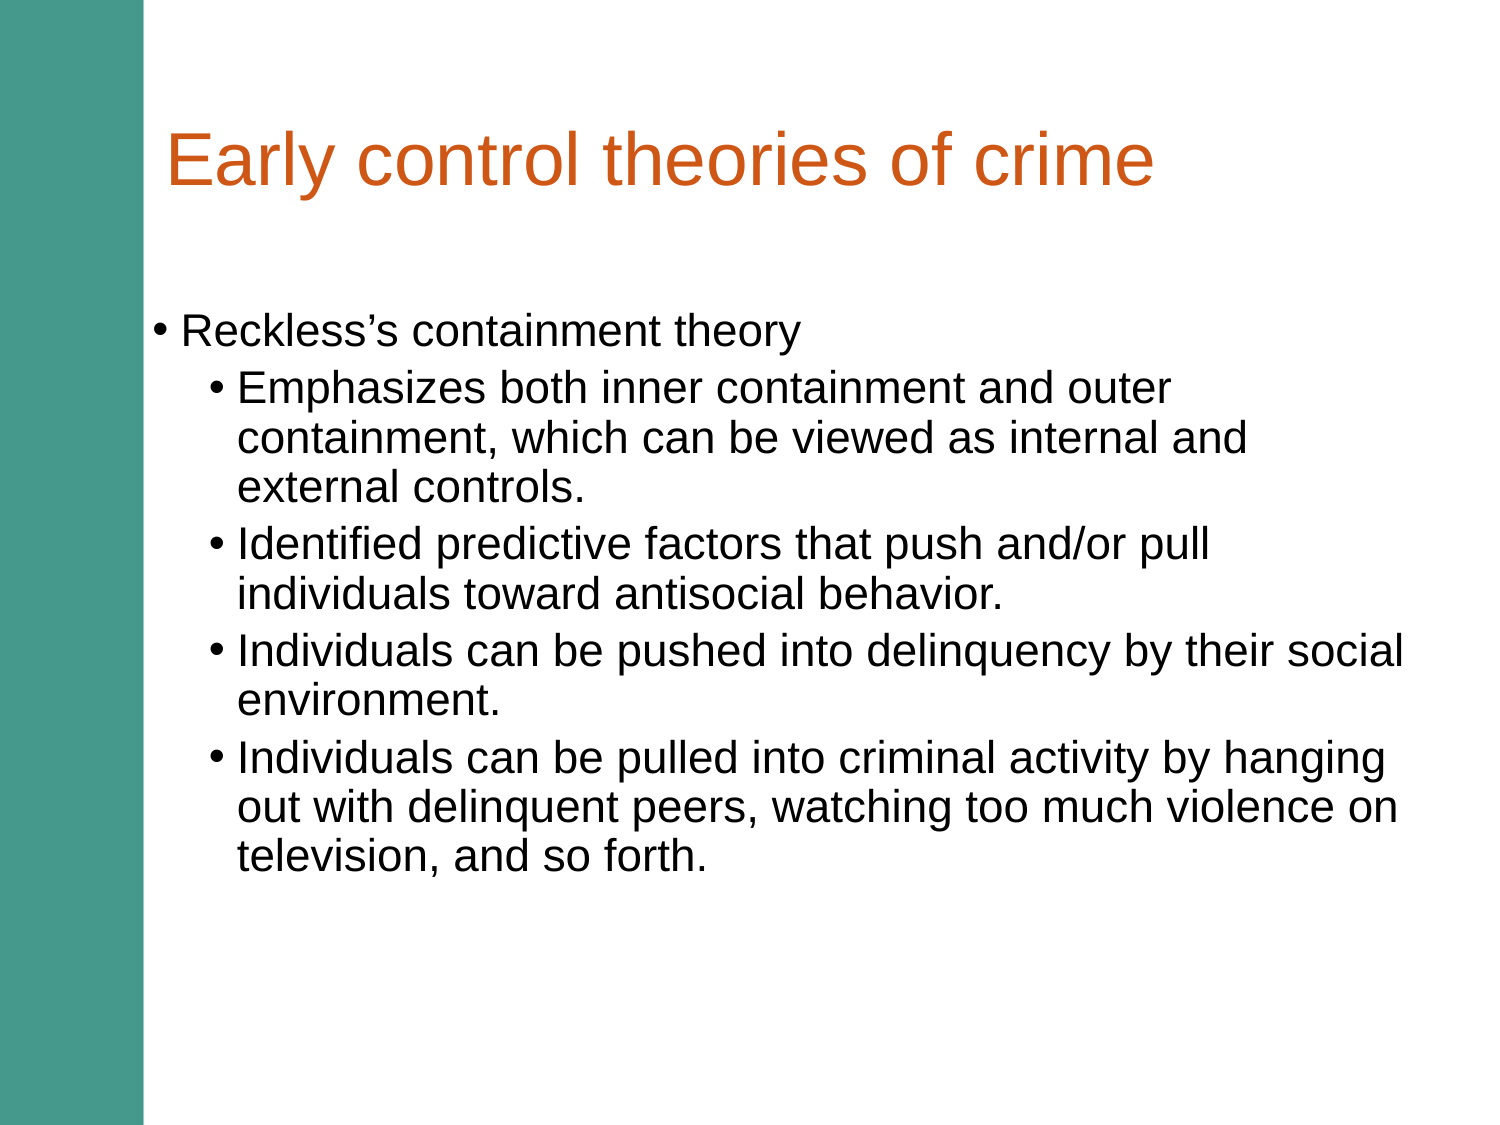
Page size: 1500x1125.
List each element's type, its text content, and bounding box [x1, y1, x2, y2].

title Early control theories of crime [150, 52, 1444, 271]
picture [0, 0, 1500, 1125]
list Reckless’s containment theory Emphasizes both inner containment and outer containment, which can be viewed as internal and external controls. Identified predictive factors that push and/or pull individuals toward antisocial behavior. Individuals can be pushed into delinquency by their social environment. Individuals can be pulled into criminal activity by hanging out with delinquent peers, watching too much violence on television, and so forth. [137, 299, 1432, 1014]
